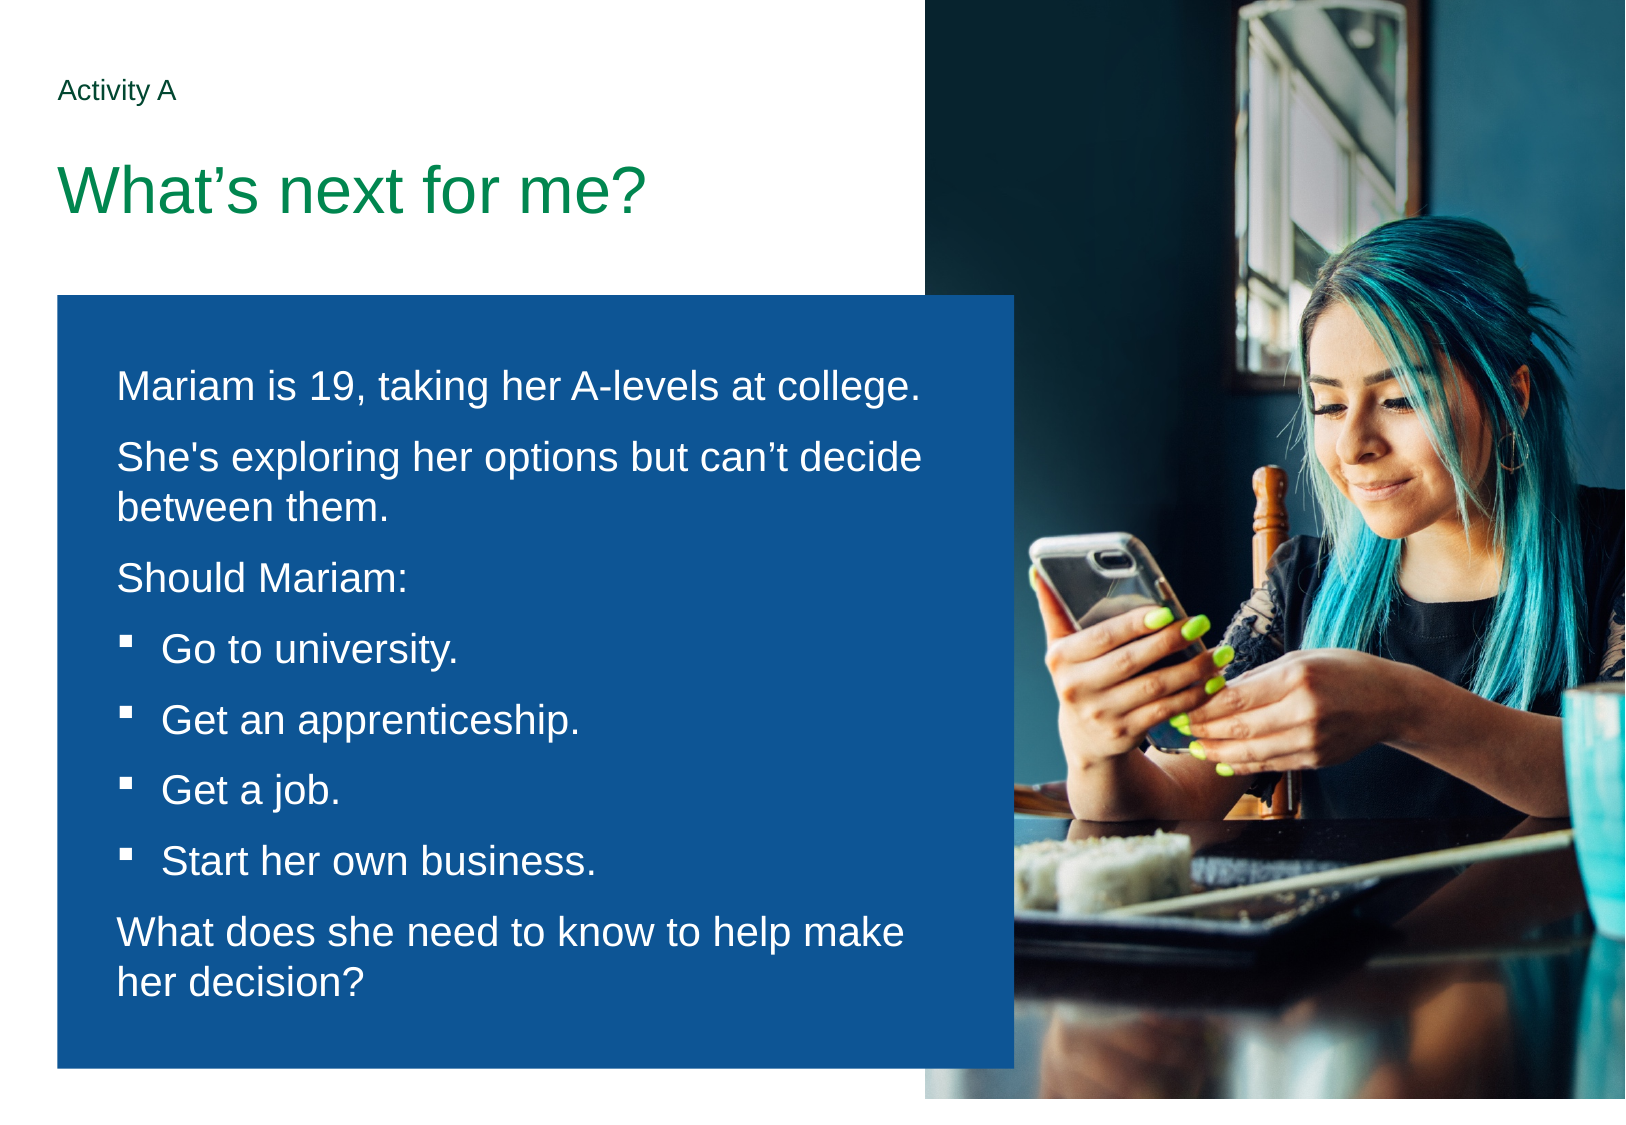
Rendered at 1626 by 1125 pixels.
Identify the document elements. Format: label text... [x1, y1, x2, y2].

picture [925, 0, 1625, 1099]
text_box Mariam is 19, taking her A-levels at college. She's exploring her options but can’t decide between them. Should Mariam: Go to university. Get an apprenticeship. Get a job. Start her own business. What does she need to know to help make her decision? [57, 295, 919, 1069]
title Activity A What’s next for me? [57, 54, 886, 215]
